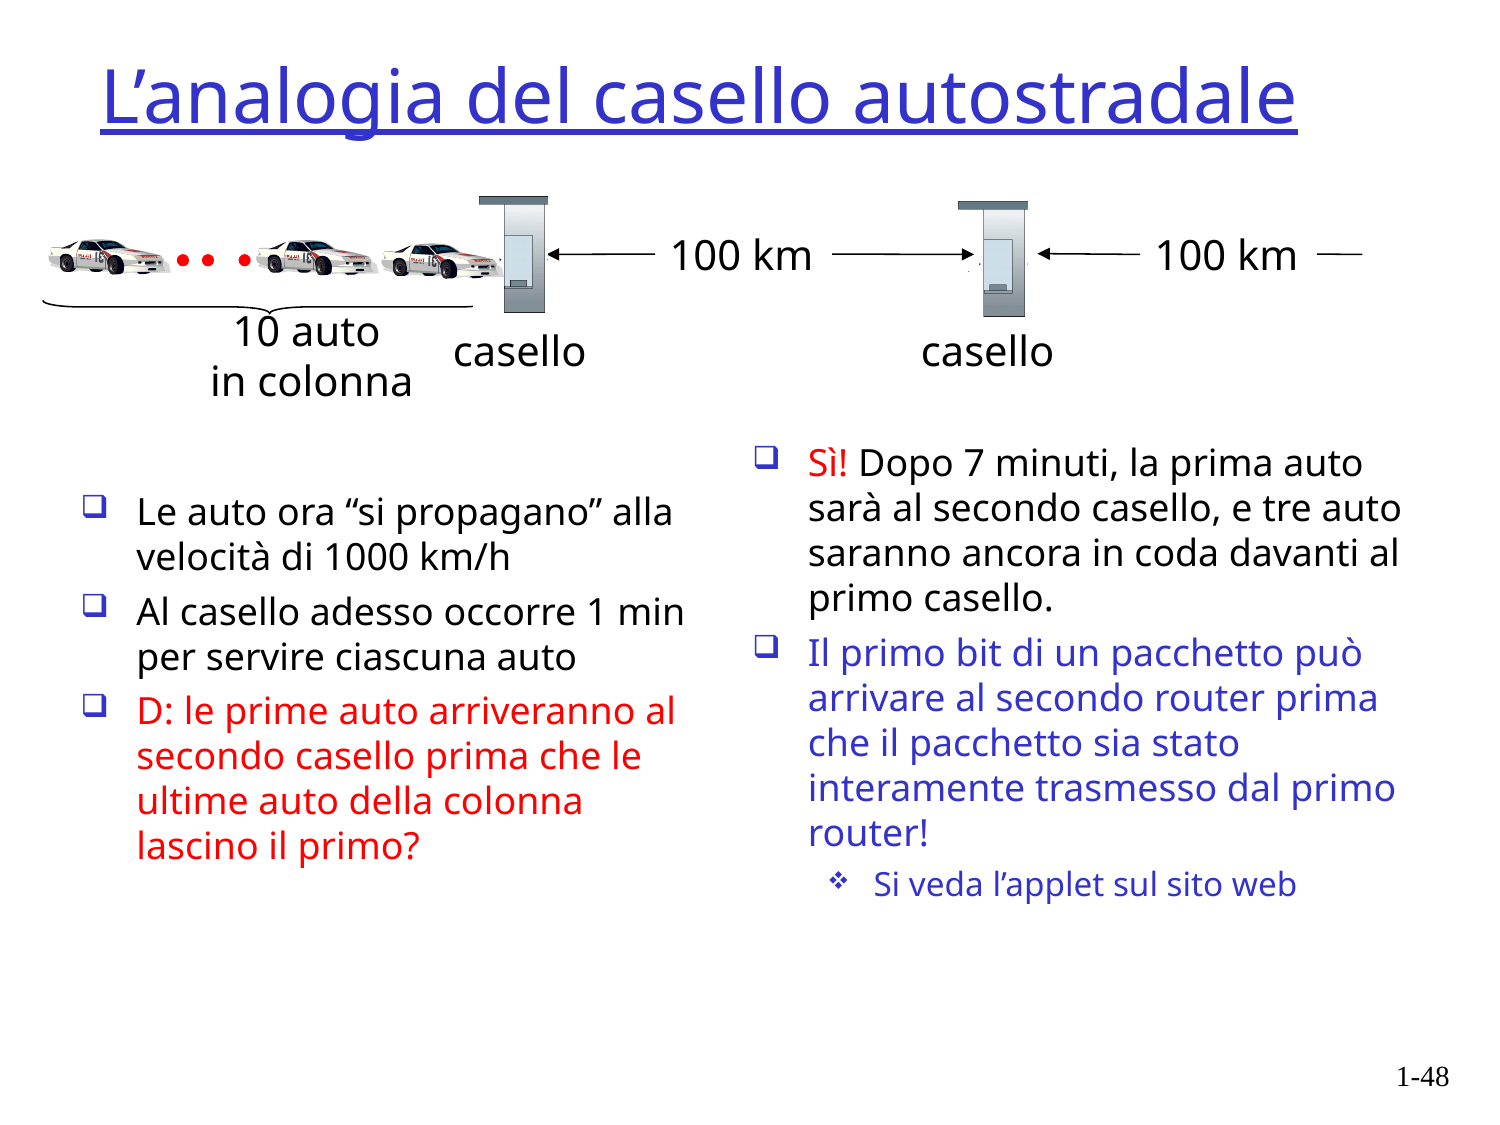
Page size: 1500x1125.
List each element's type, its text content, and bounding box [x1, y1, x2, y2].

list Le auto ora “si propagano” alla velocità di 1000 km/h Al casello adesso occorre 1 min per servire ciascuna auto D: le prime auto arriveranno al secondo casello prima che le ultime auto della colonna lascino il primo? [65, 480, 713, 1026]
list Sì! Dopo 7 minuti, la prima auto sarà al secondo casello, e tre auto saranno ancora in coda davanti al primo casello. Il primo bit di un pacchetto può arrivare al secondo router prima che il pacchetto sia stato interamente trasmesso dal primo router! Si veda l’applet sul sito web [737, 431, 1455, 985]
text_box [42, 188, 1363, 429]
title L’analogia del casello autostradale [85, 0, 1361, 188]
slide_number 1-48 [1362, 1049, 1465, 1125]
